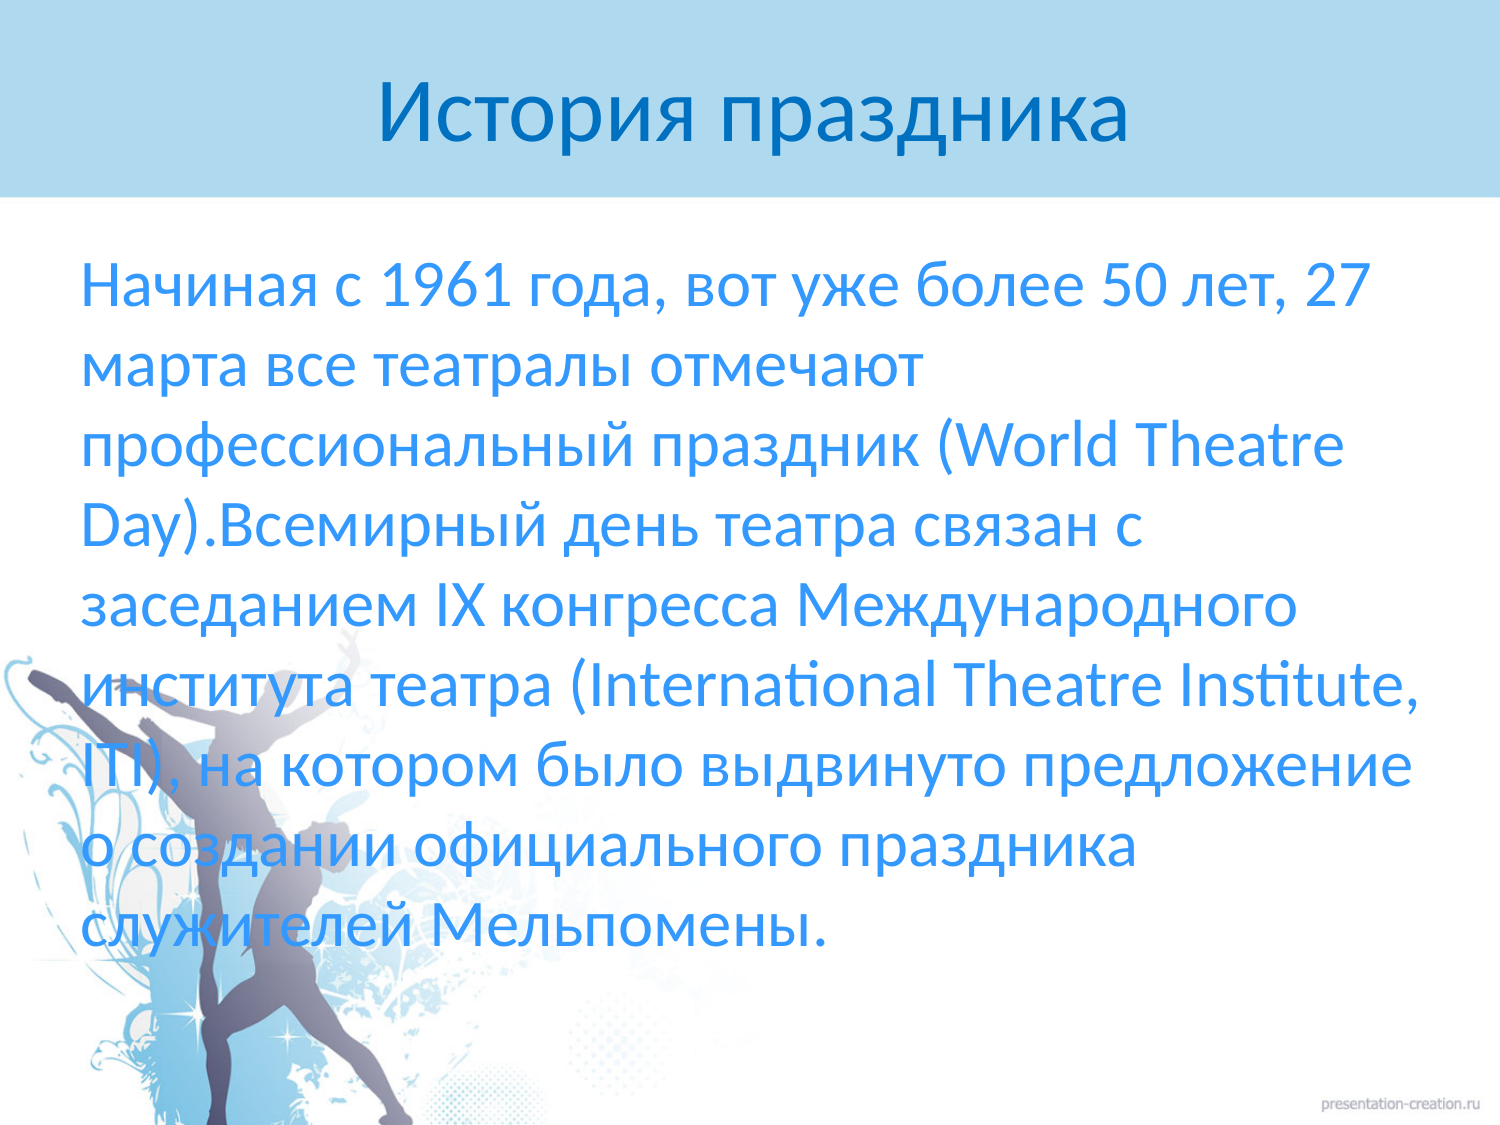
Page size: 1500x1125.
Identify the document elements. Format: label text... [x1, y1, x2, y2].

list Начиная с 1961 года, вот уже более 50 лет, 27 марта все театралы отмечают профессиональный праздник (World Theatre Day).Всемирный день театра связан с заседанием IX конгресса Международного института театра (International Theatre Institute, ITI), на котором было выдвинуто предложение о создании официального праздника служителей Мельпомены. [64, 231, 1459, 1047]
title История праздника [29, 7, 1500, 202]
picture [0, 0, 1500, 1125]
